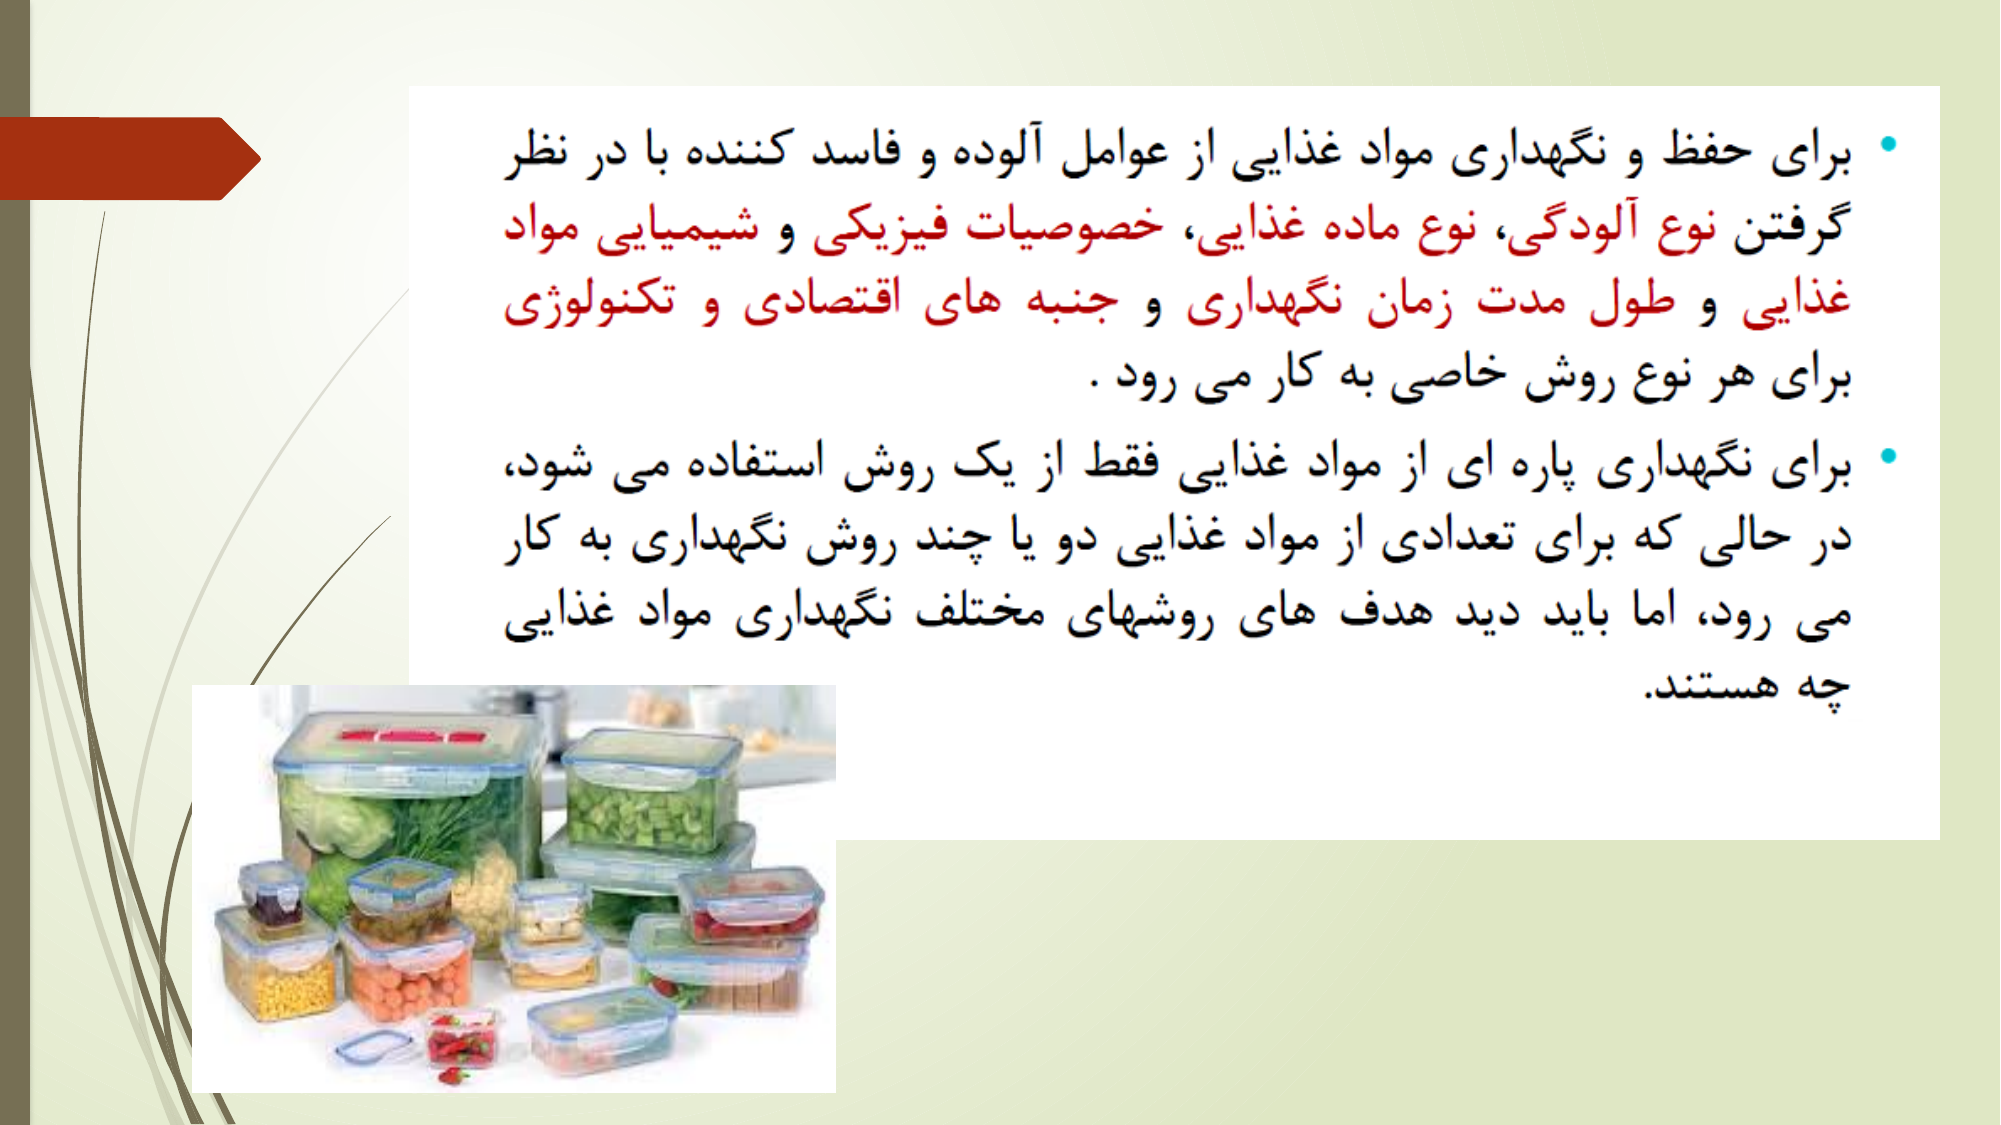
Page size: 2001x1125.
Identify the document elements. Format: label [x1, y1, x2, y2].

list [408, 86, 1940, 841]
picture [192, 684, 836, 1094]
